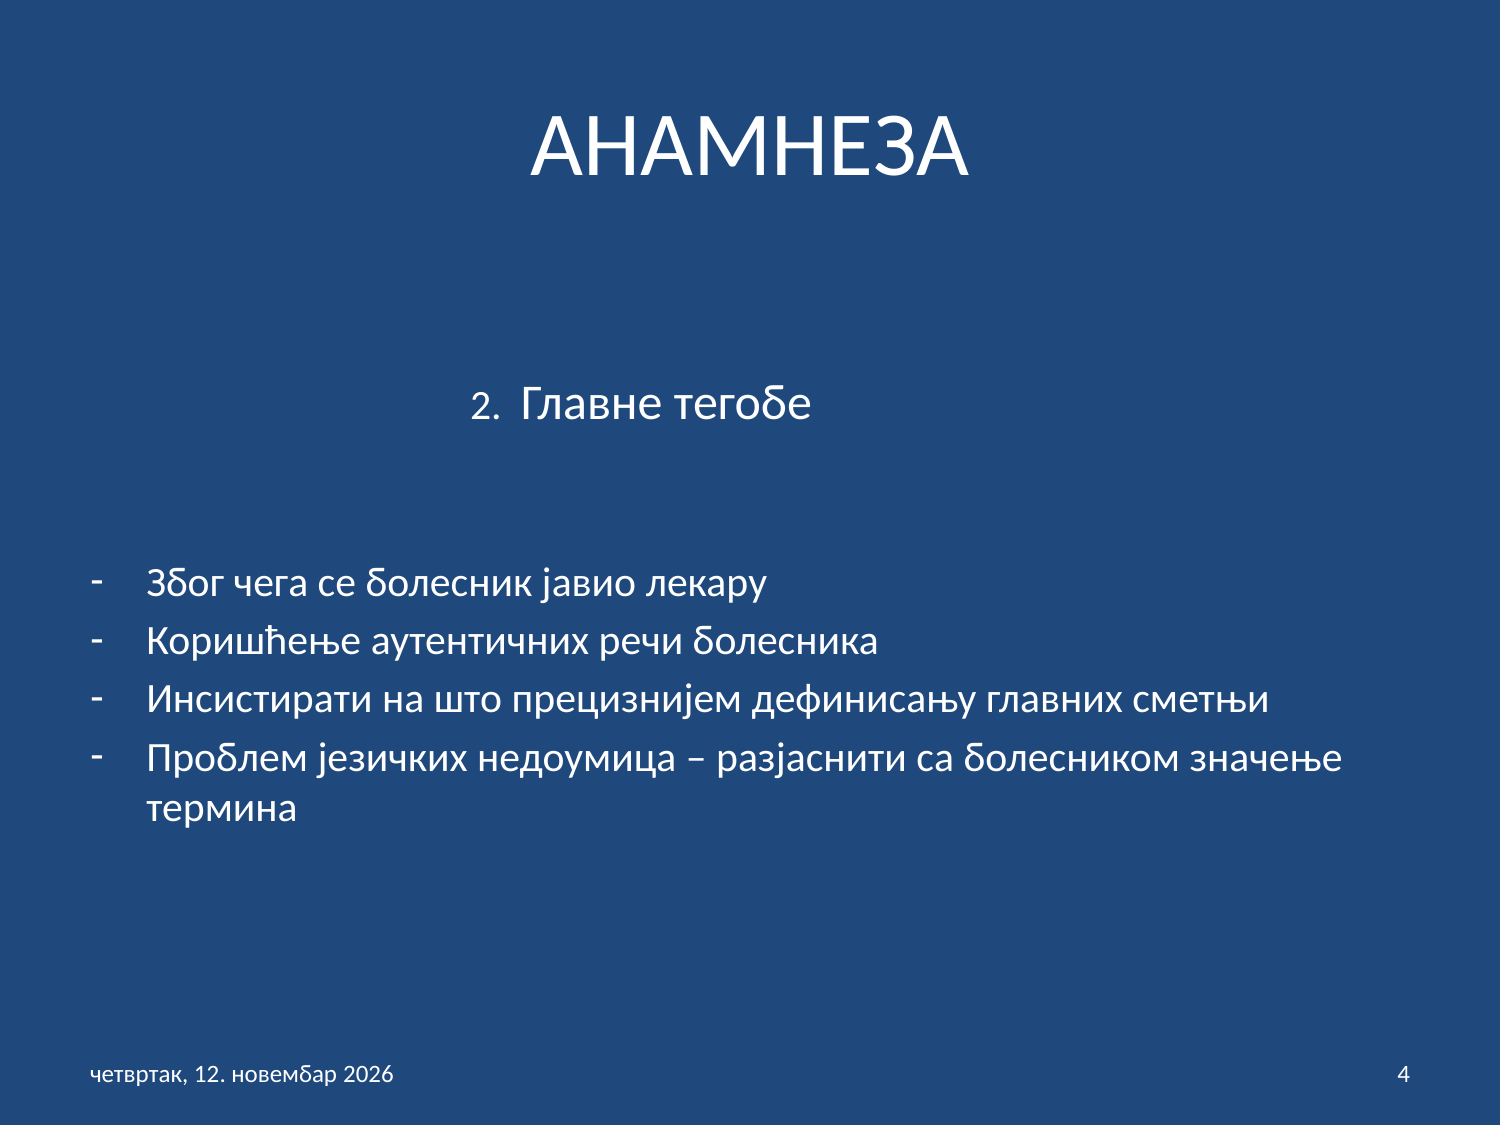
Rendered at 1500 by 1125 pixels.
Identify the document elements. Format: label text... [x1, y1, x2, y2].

slide_number 4 [1074, 1042, 1425, 1103]
list 2. Главне тегобе Због чега се болесник јавио лекару Коришћење аутентичних речи болесника Инсистирати на што прецизнијем дефинисању главних сметњи Проблем језичких недоумица – разјаснити са болесником значење термина [75, 361, 1425, 1005]
slide_number среда, 22. септембар 2021 [75, 1042, 425, 1103]
title АНАМНЕЗА [75, 45, 1425, 233]
